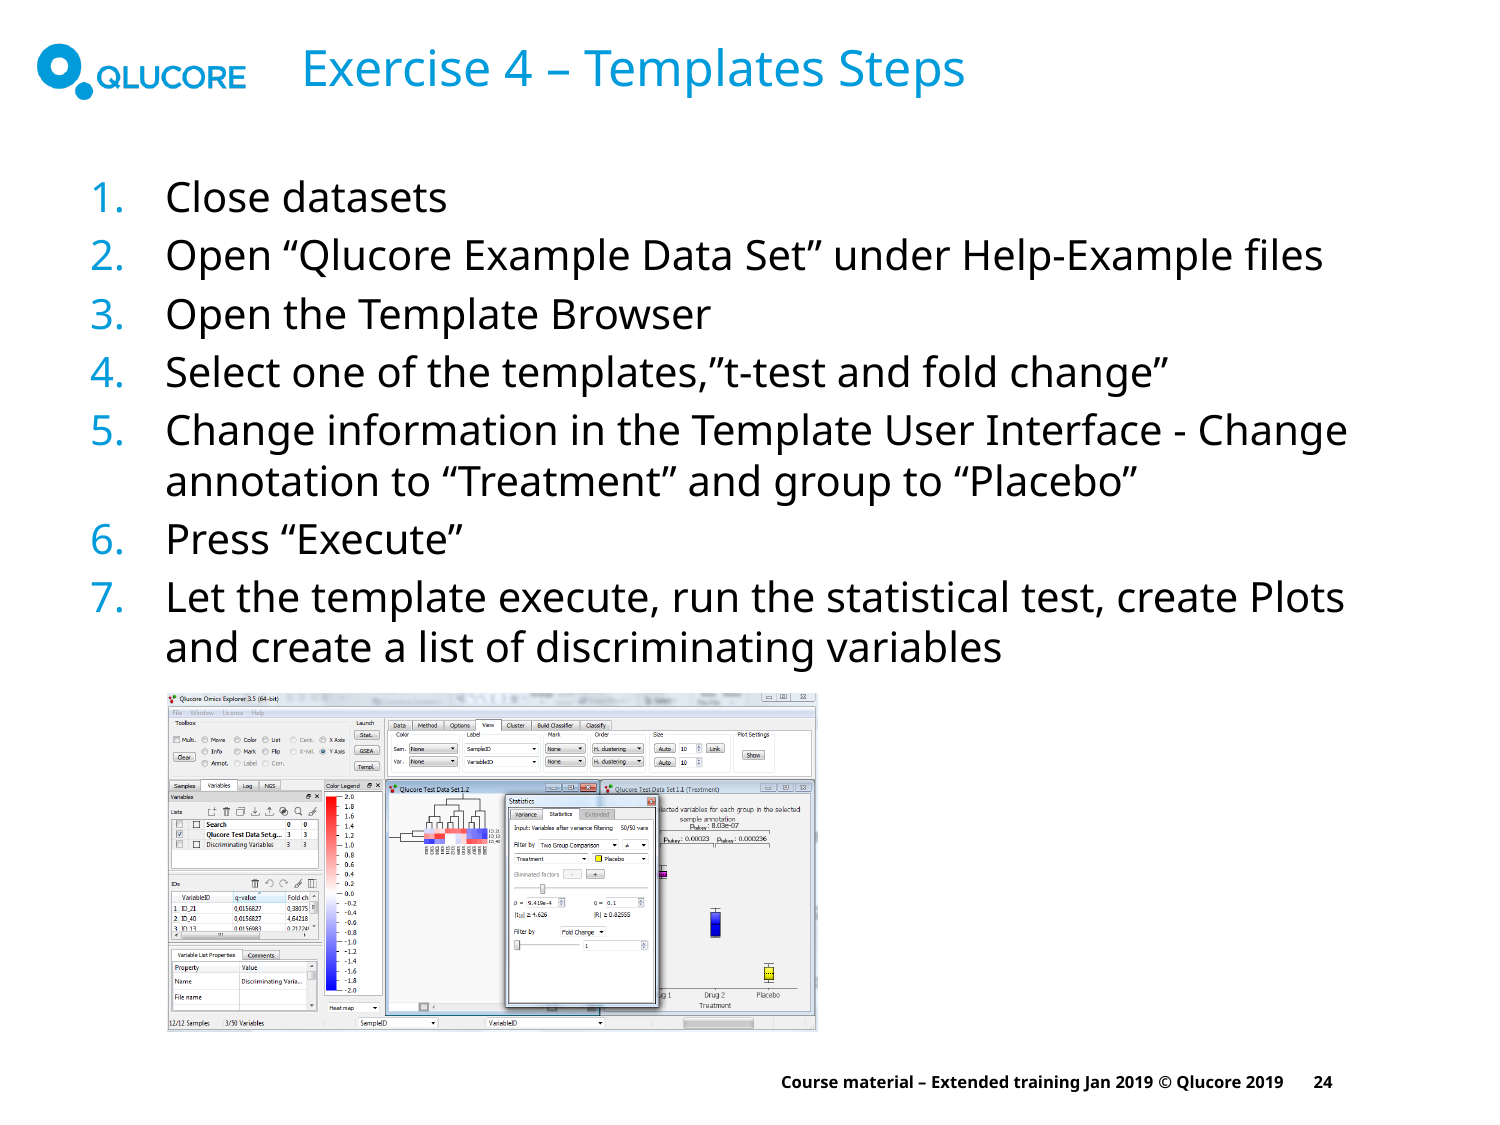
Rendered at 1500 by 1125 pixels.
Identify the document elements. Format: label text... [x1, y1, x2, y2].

picture [167, 692, 818, 1032]
title Exercise 4 – Templates Steps [286, 8, 1445, 125]
list Close datasets Open “Qlucore Example Data Set” under Help-Example files Open the Template Browser Select one of the templates,”t-test and fold change” Change information in the Template User Interface - Change annotation to “Treatment” and group to “Placebo” Press “Execute” Let the template execute, run the statistical test, create Plots and create a list of discriminating variables [75, 163, 1425, 1052]
